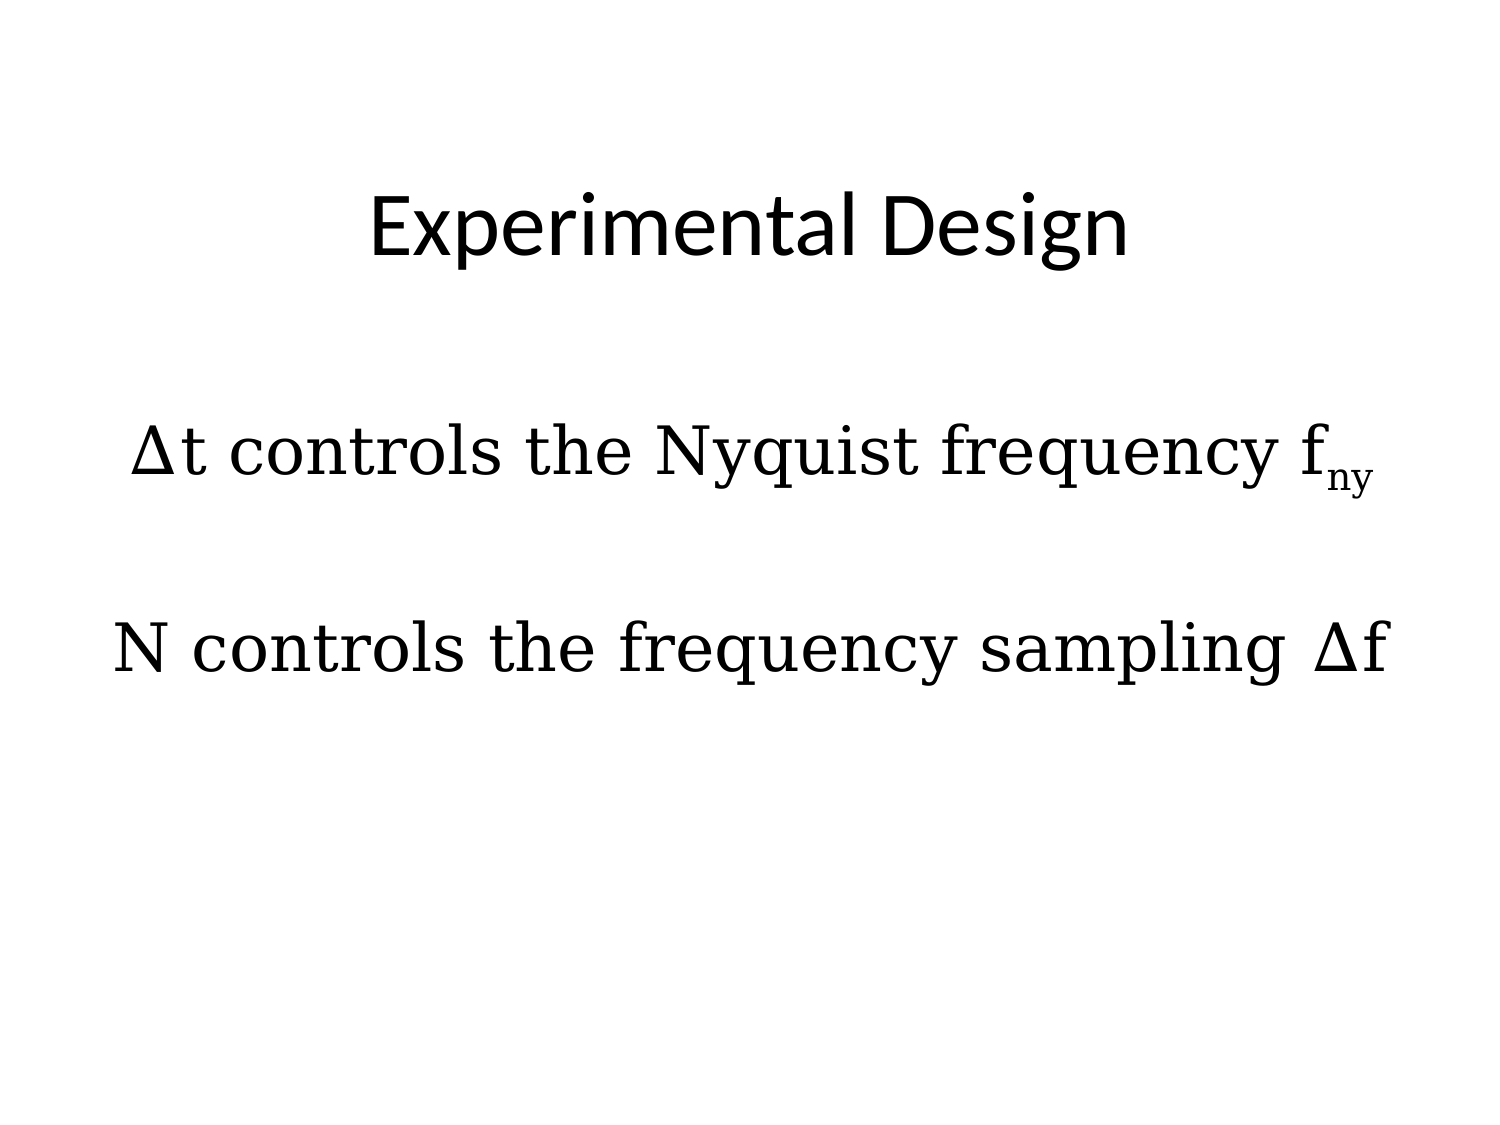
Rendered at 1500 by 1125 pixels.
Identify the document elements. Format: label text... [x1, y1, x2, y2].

title Experimental Design [75, 125, 1425, 313]
list Δt controls the Nyquist frequency fny N controls the frequency sampling Δf [75, 399, 1425, 775]
